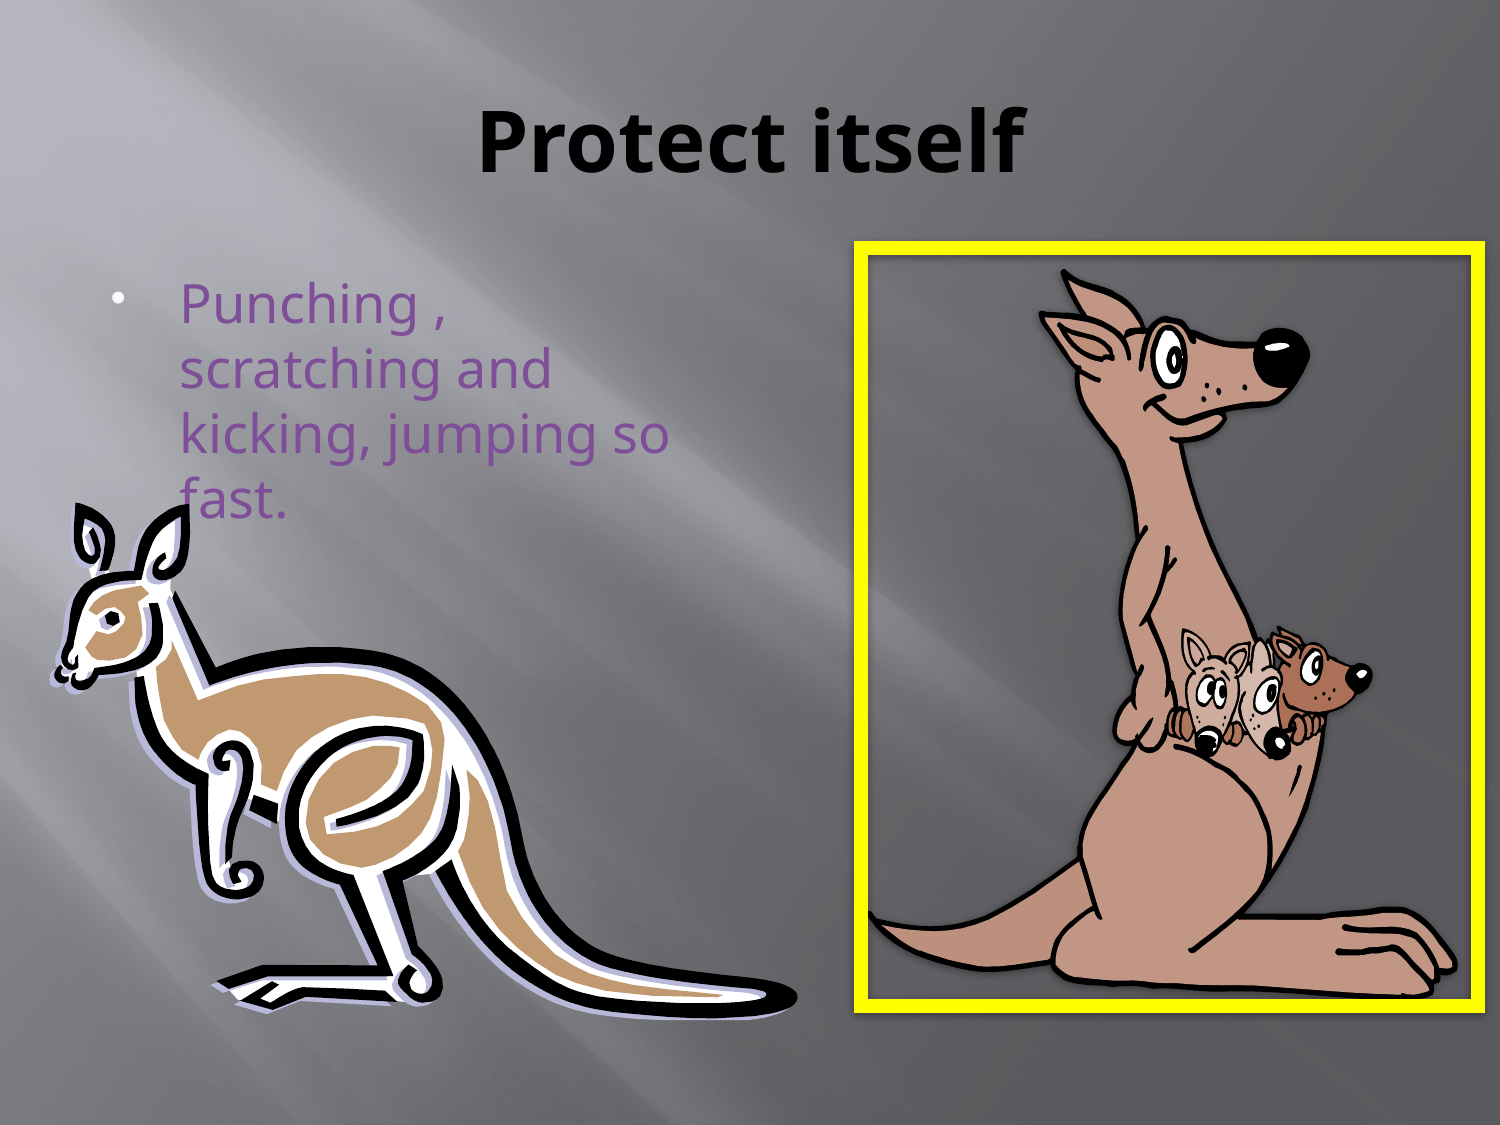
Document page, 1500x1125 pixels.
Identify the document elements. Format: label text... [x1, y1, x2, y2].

picture [867, 255, 1471, 999]
list Punching , scratching and kicking, jumping so fast. [75, 262, 738, 497]
title Protect itself [75, 45, 1425, 233]
picture [49, 497, 803, 1026]
